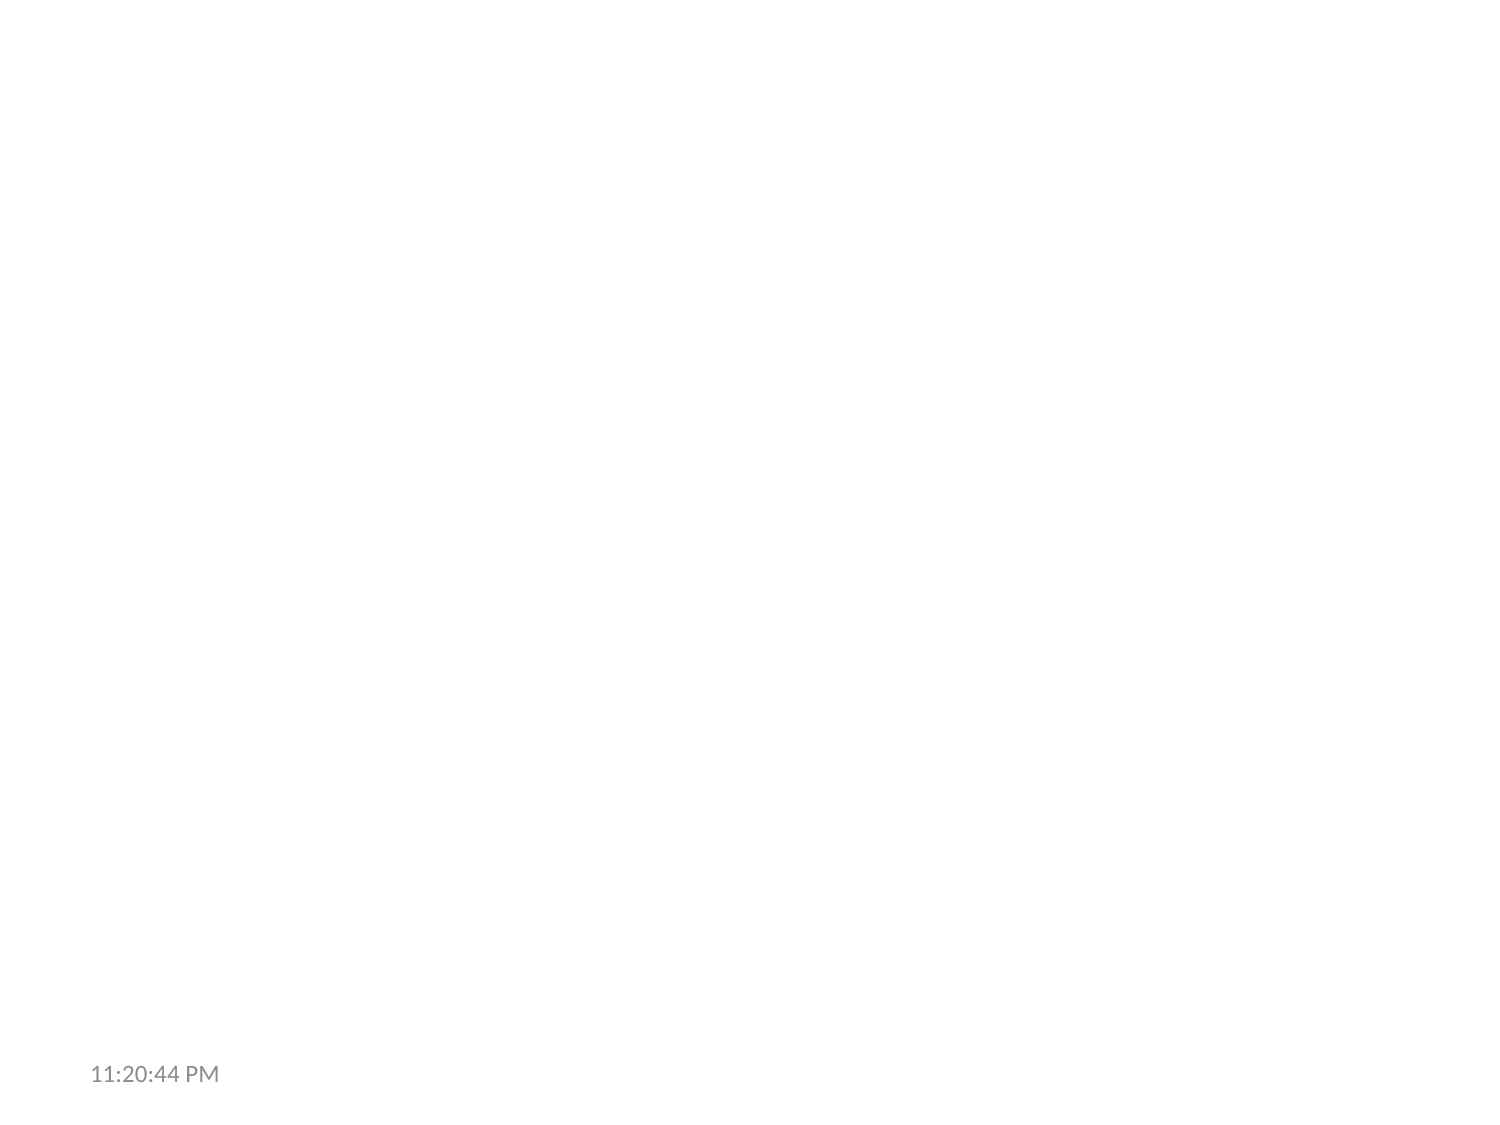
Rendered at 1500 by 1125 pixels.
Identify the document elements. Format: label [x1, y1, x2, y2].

slide_number [75, 1042, 425, 1103]
